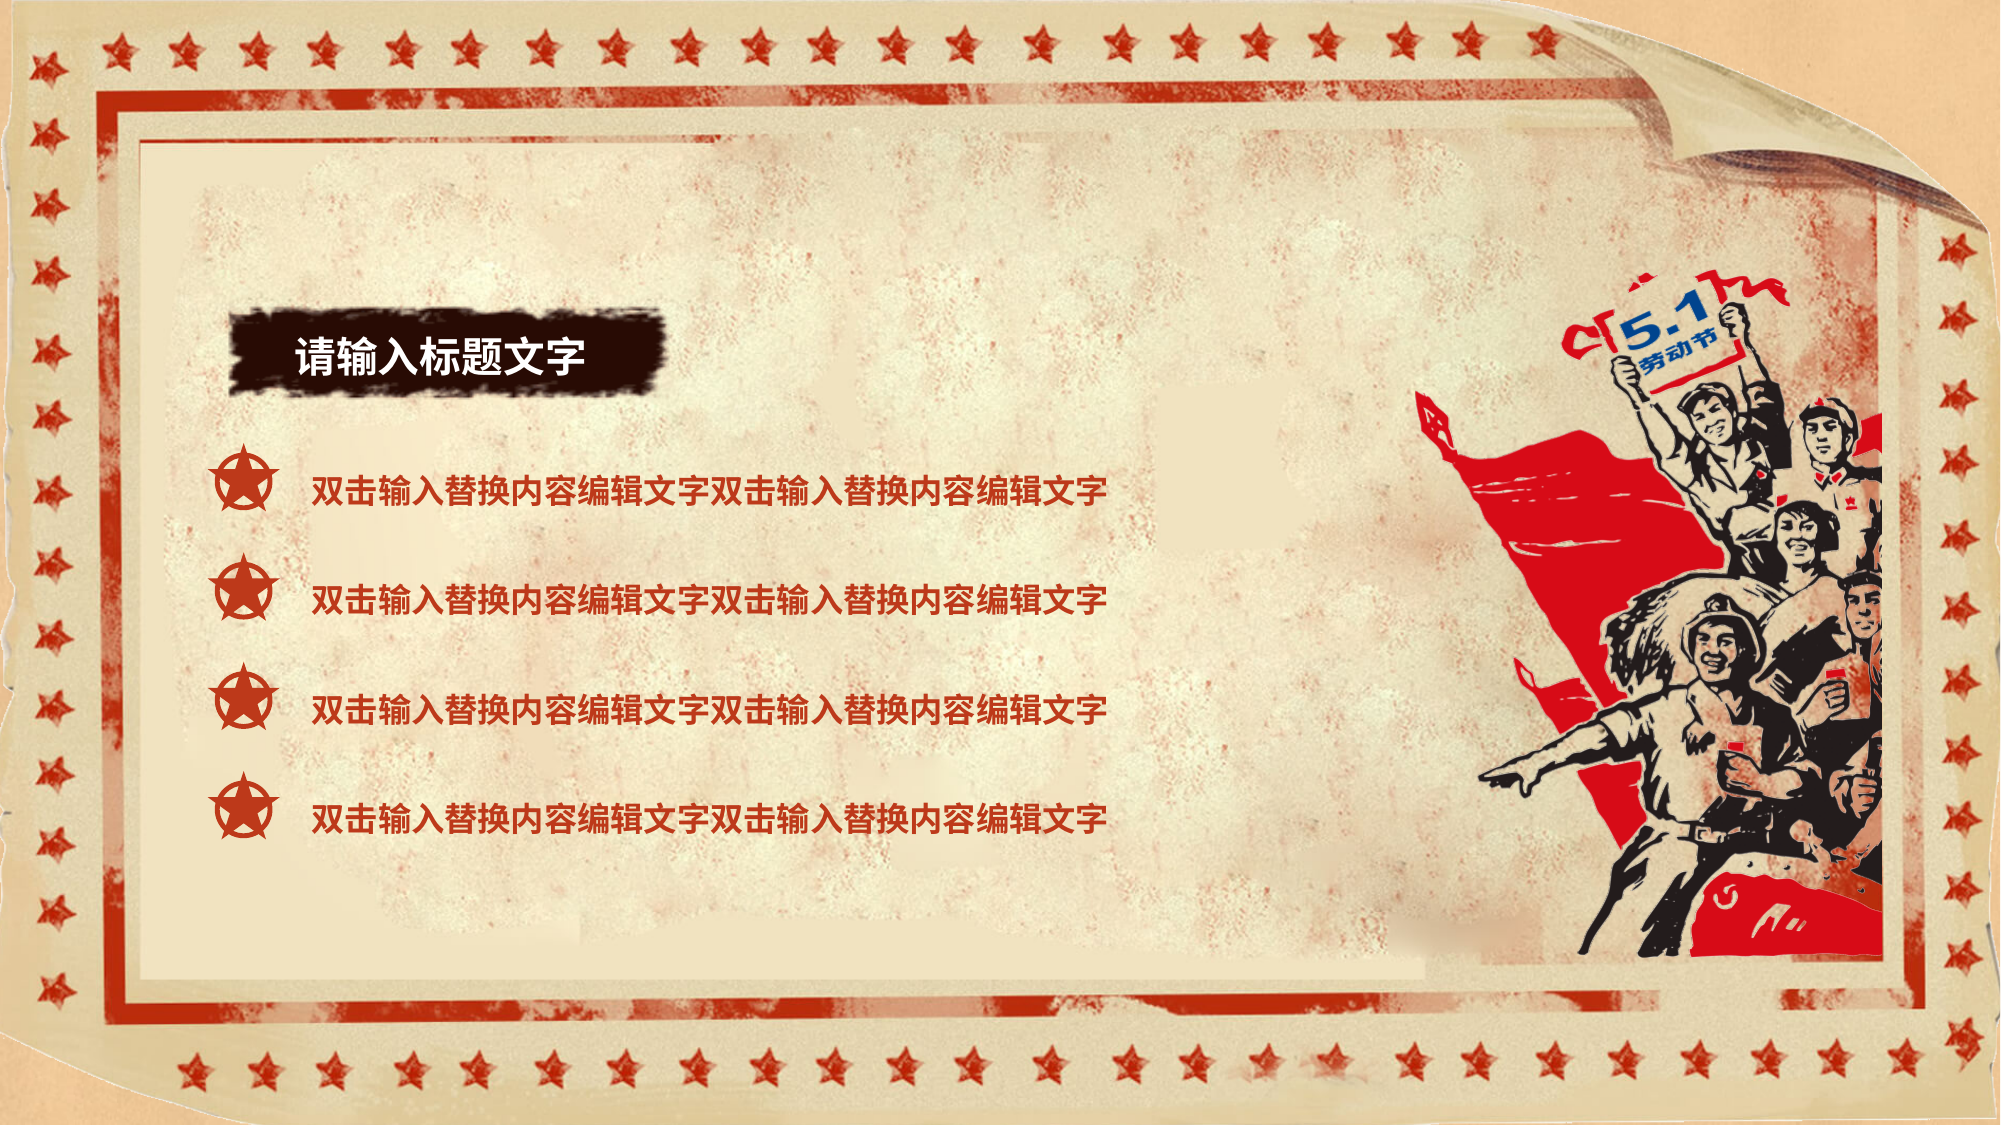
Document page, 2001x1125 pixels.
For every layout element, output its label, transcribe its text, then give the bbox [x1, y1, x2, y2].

text_box 双击输入替换内容编辑文字双击输入替换内容编辑文字 [296, 770, 1297, 846]
text_box [207, 661, 280, 731]
text_box [207, 442, 280, 512]
text_box [207, 770, 280, 840]
text_box [207, 552, 280, 621]
text_box 双击输入替换内容编辑文字双击输入替换内容编辑文字 [296, 442, 1297, 518]
picture [0, 0, 2001, 1125]
text_box 双击输入替换内容编辑文字双击输入替换内容编辑文字 [296, 552, 1297, 627]
text_box 双击输入替换内容编辑文字双击输入替换内容编辑文字 [296, 661, 1297, 737]
